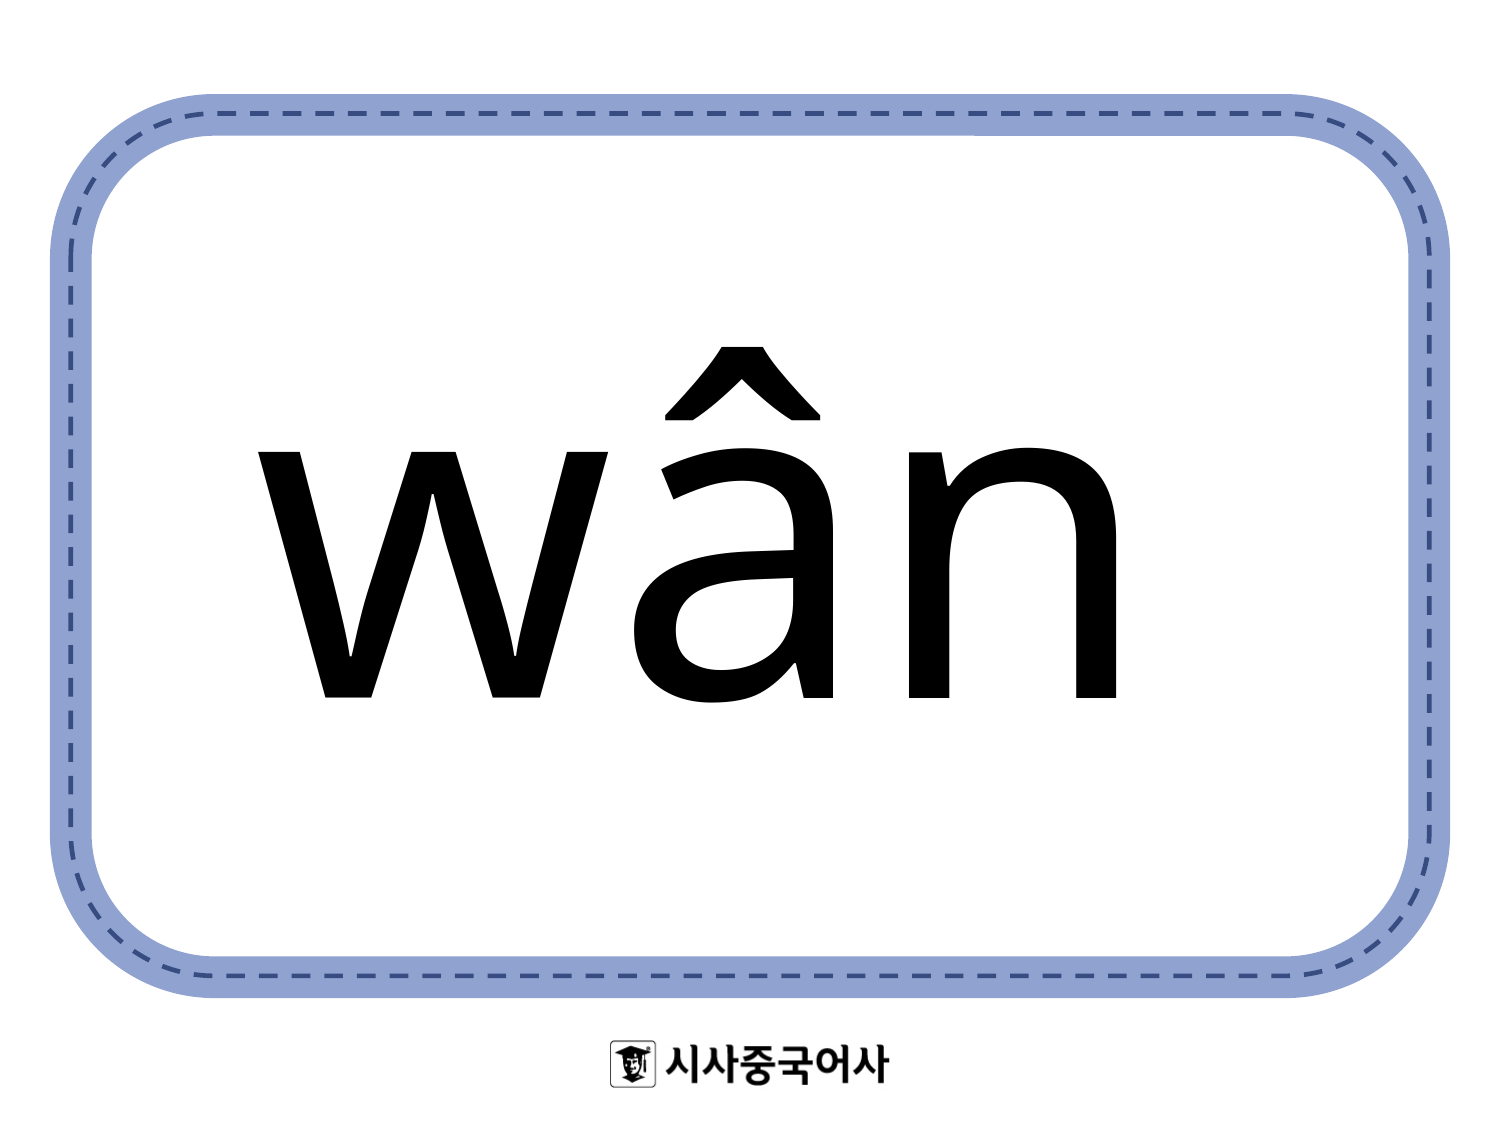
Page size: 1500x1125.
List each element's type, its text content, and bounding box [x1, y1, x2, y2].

text_box wân [159, 183, 1368, 846]
picture [602, 1034, 898, 1094]
